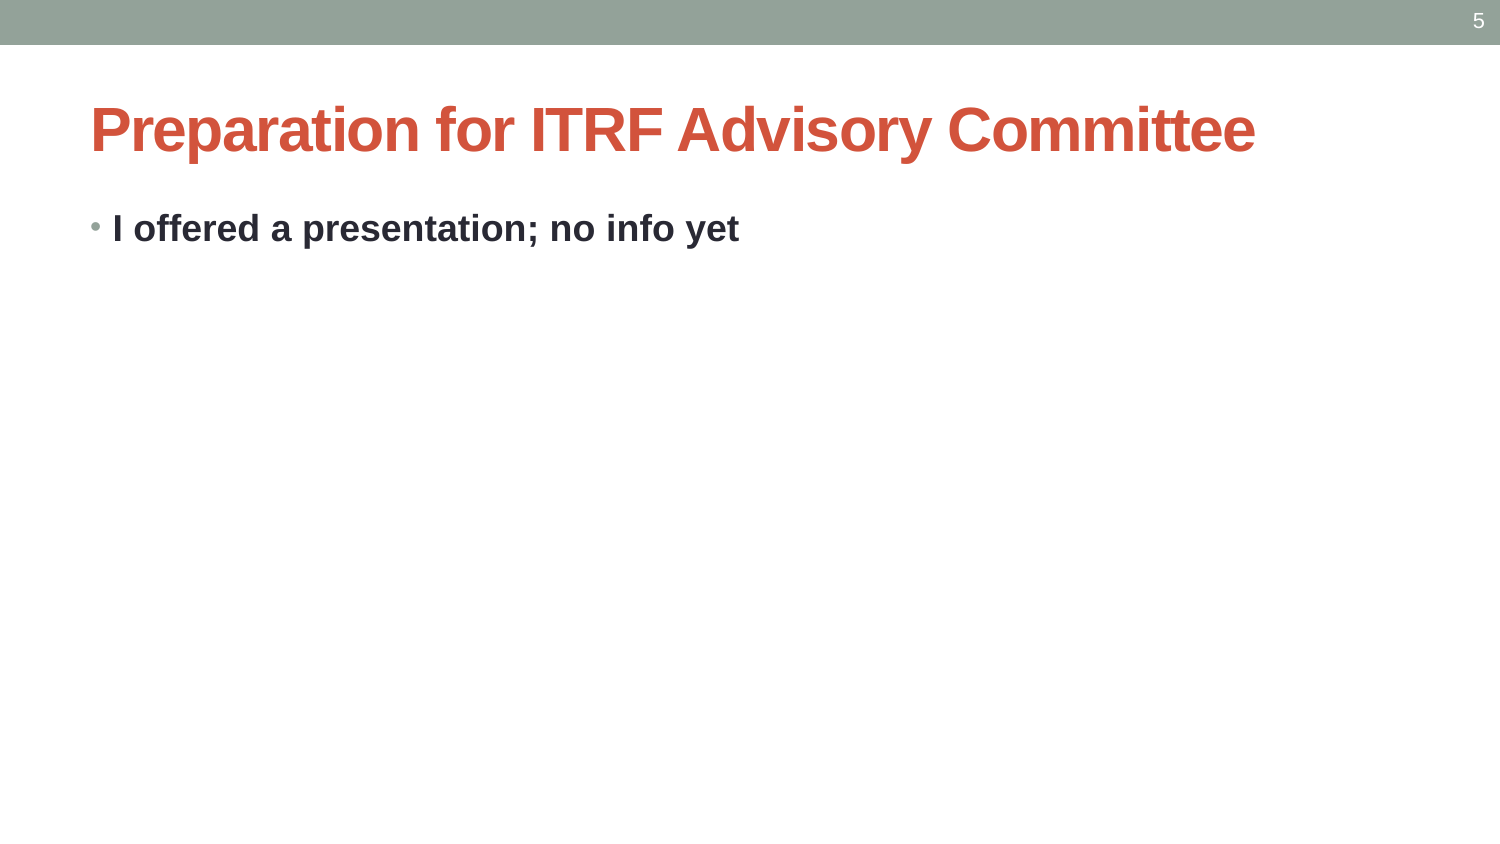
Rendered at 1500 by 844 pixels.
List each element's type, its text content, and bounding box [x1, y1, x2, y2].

title Preparation for ITRF Advisory Committee [75, 65, 1425, 188]
list I offered a presentation; no info yet [75, 196, 1425, 797]
slide_number 5 [1325, 0, 1500, 41]
